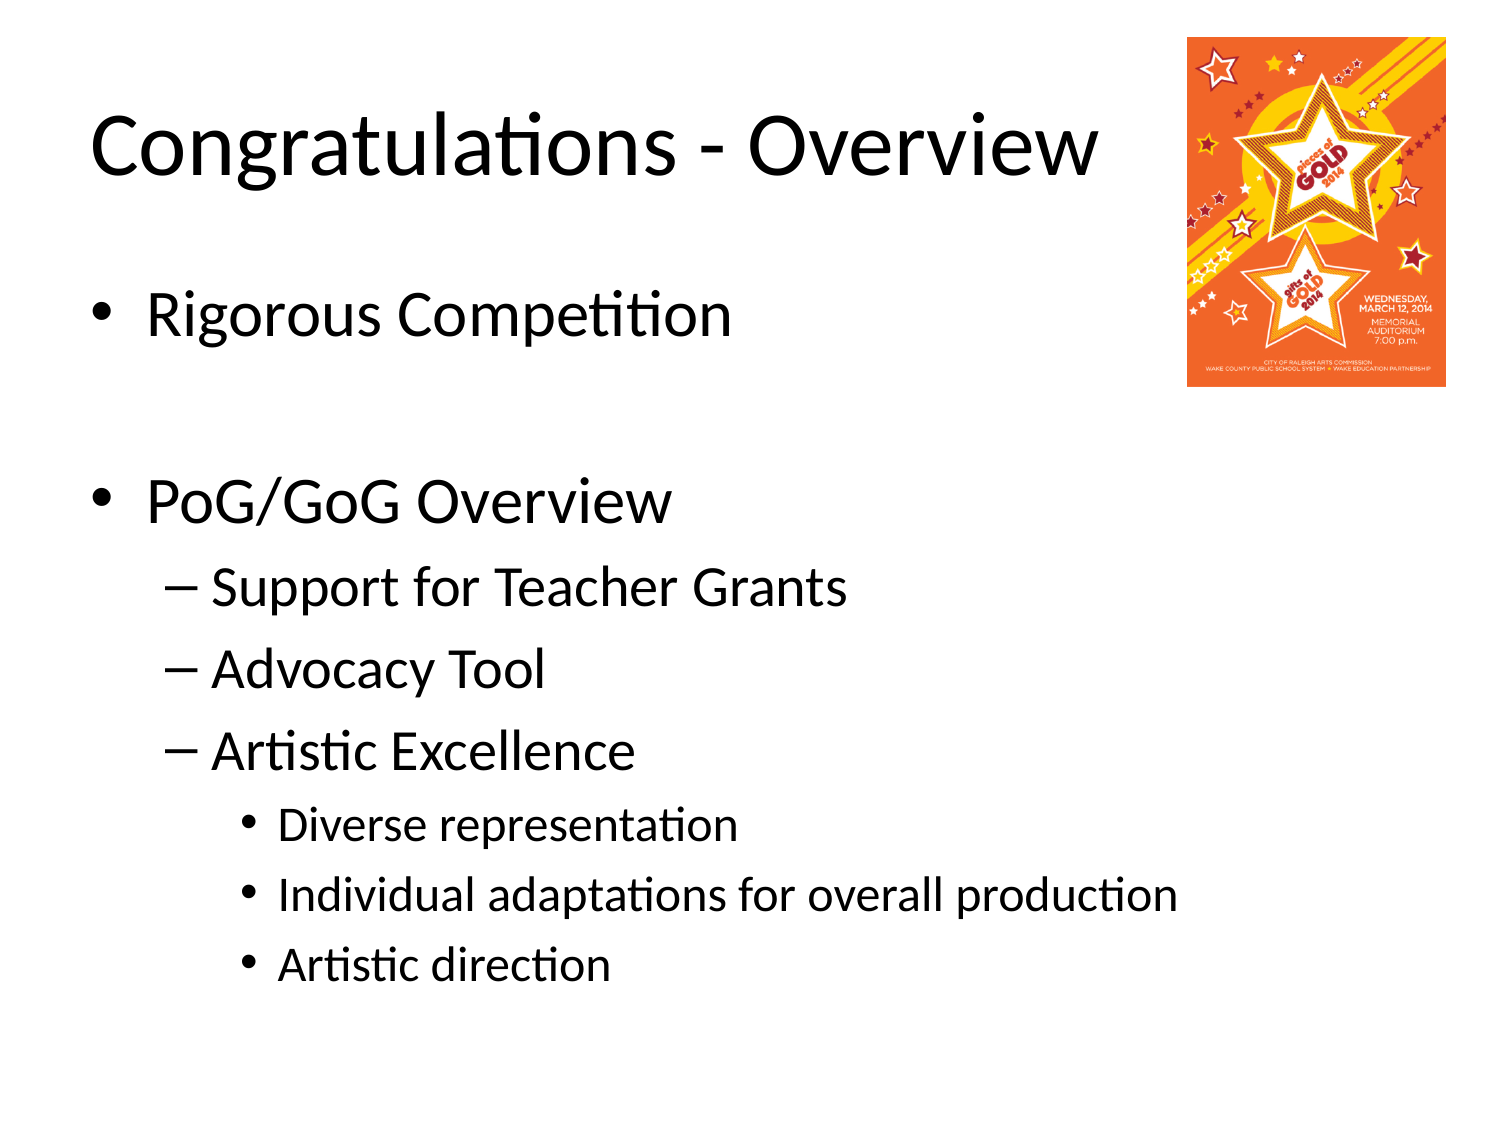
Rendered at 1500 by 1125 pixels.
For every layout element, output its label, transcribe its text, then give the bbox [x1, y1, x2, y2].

title Congratulations - Overview [75, 45, 1188, 233]
list Rigorous Competition PoG/GoG Overview Support for Teacher Grants Advocacy Tool Artistic Excellence Diverse representation Individual adaptations for overall production Artistic direction [75, 262, 1425, 1005]
picture [1187, 37, 1446, 387]
